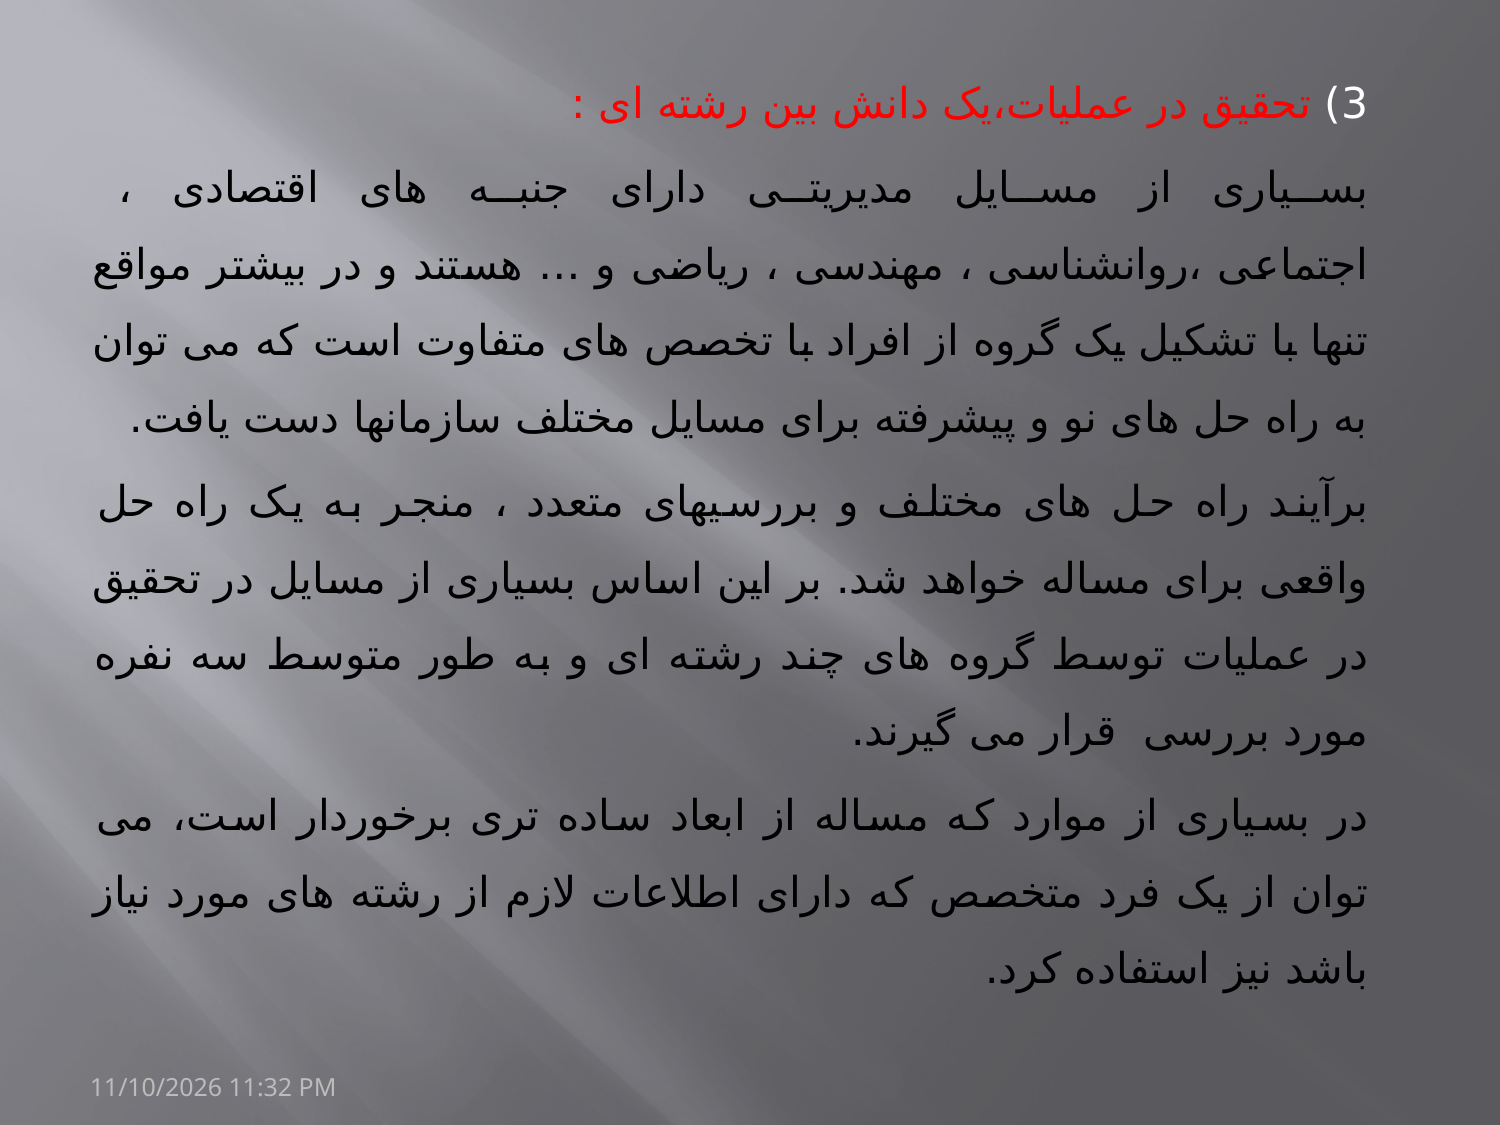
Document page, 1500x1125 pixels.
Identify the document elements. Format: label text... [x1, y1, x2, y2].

slide_number 20/مارس/1 [75, 1052, 425, 1113]
list 3) تحقیق در عملیات،یک دانش بین رشته ای : بسیاری از مسایل مدیریتی دارای جنبه های اقتصادی ، اجتماعی ،روانشناسی ، مهندسی ، ریاضی و … هستند و در بیشتر مواقع تنها با تشکیل یک گروه از افراد با تخصص های متفاوت است که می توان به راه حل های نو و پیشرفته برای مسایل مختلف سازمانها دست یافت. برآیند راه حل های مختلف و بررسیهای متعدد ، منجر به یک راه حل واقعی برای مساله خواهد شد. بر این اساس بسیاری از مسایل در تحقیق در عملیات توسط گروه های چند رشته ای و به طور متوسط سه نفره مورد بررسی قرار می گیرند. در بسیاری از موارد که مساله از ابعاد ساده تری برخوردار است، می توان از یک فرد متخصص که دارای اطلاعات لازم از رشته های مورد نیاز باشد نیز استفاده کرد. [76, 42, 1461, 1059]
